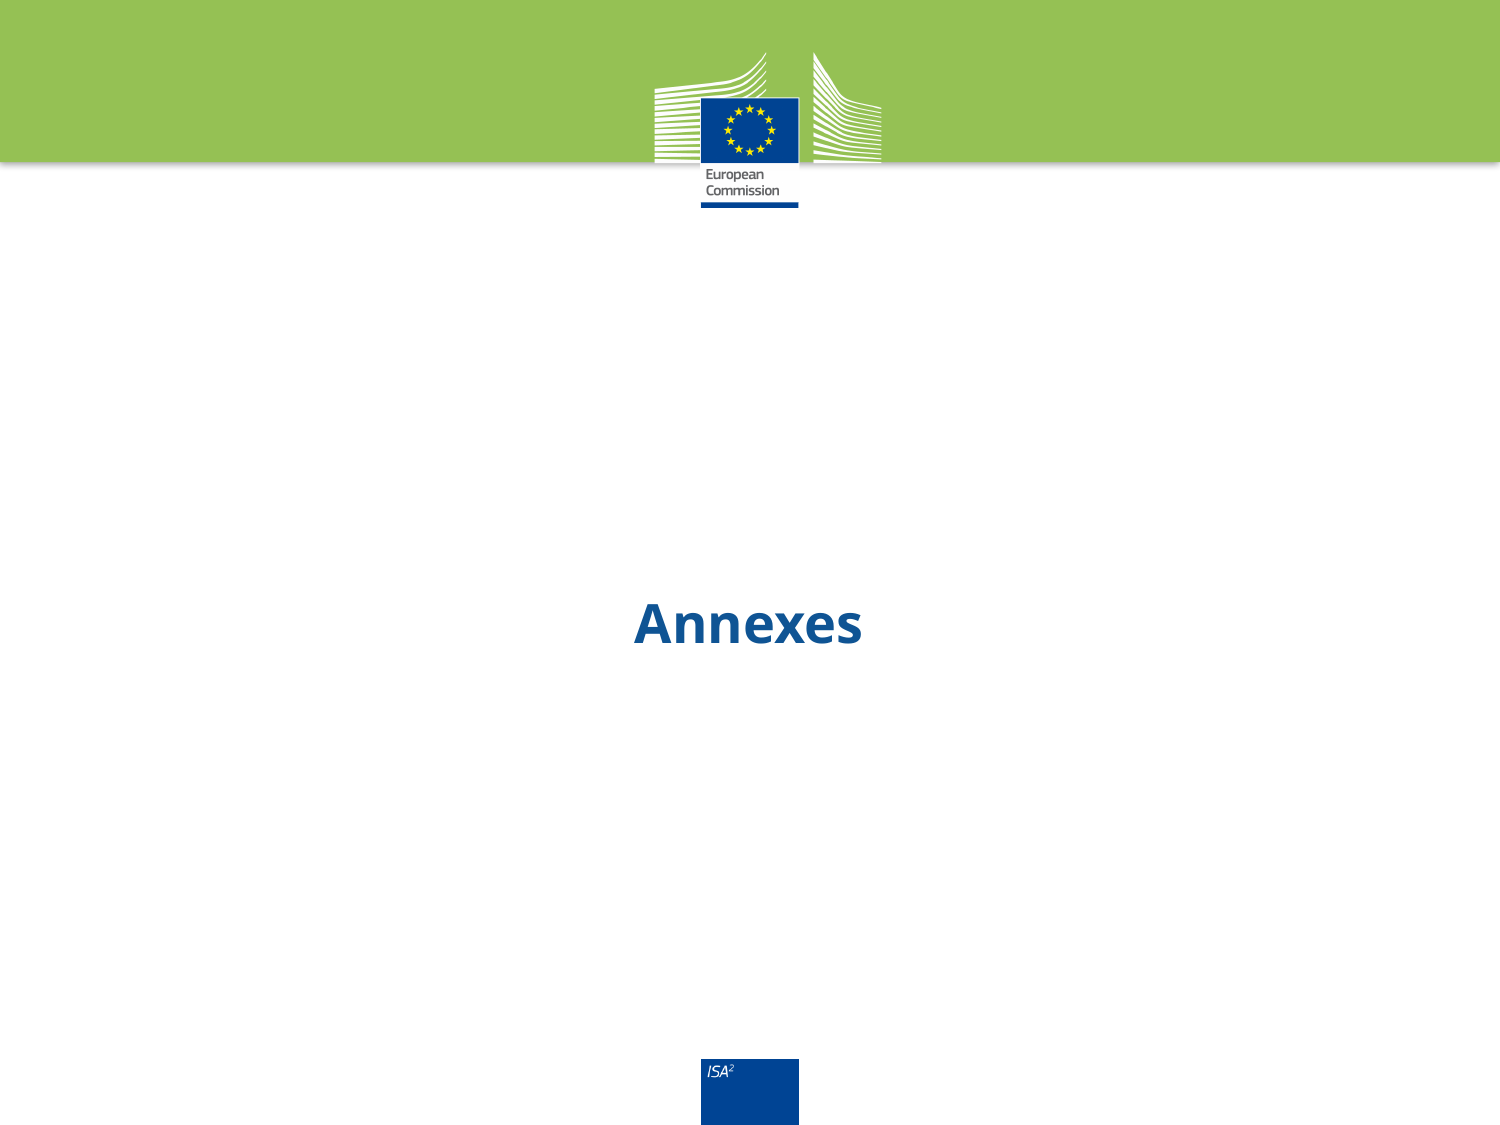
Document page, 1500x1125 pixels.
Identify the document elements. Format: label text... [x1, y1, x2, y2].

title Annexes [157, 444, 1341, 799]
picture [607, 7, 892, 208]
picture [701, 1059, 799, 1125]
